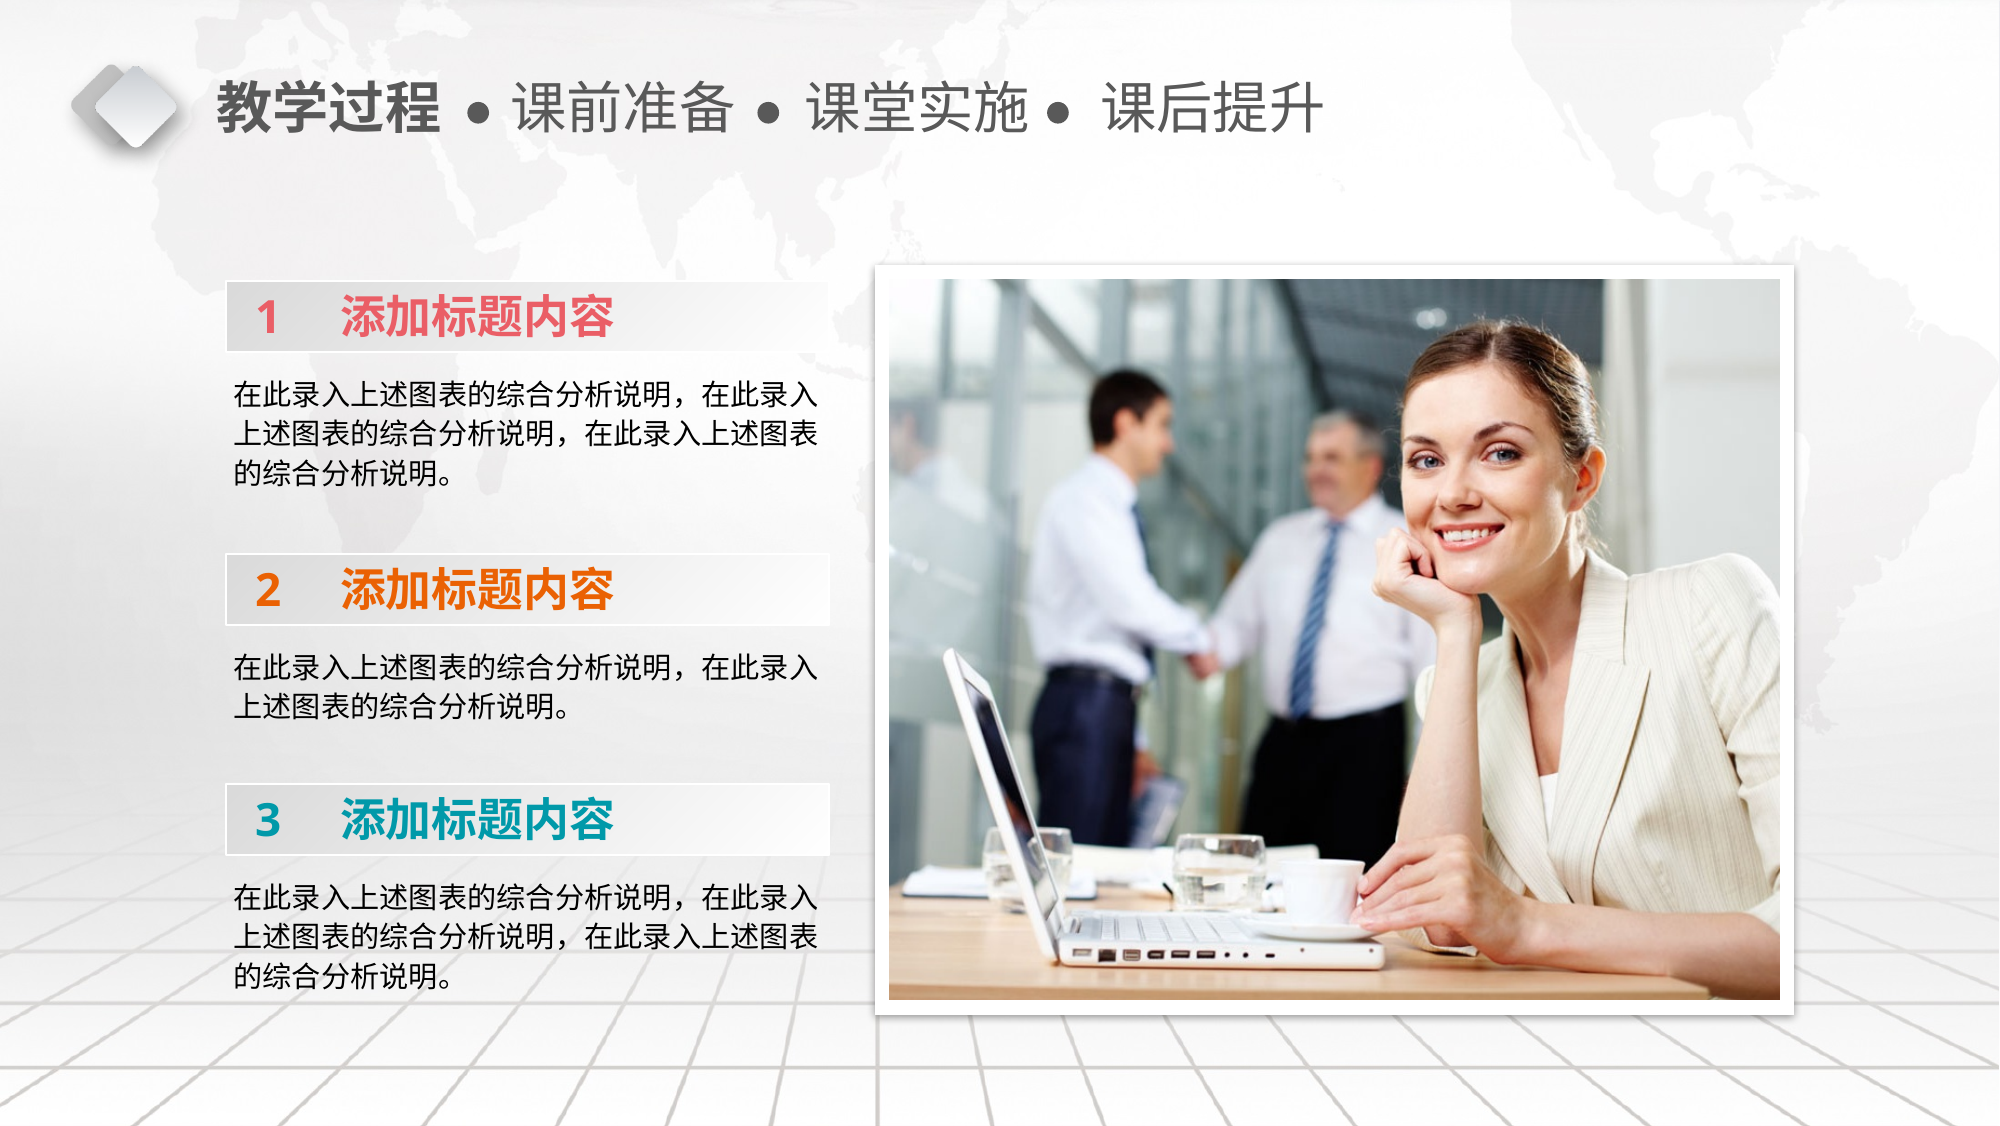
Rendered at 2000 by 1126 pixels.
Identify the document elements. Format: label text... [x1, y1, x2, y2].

text_box [755, 99, 782, 126]
text_box 课堂实施 [804, 72, 1048, 140]
text_box 教学过程 [216, 72, 468, 140]
text_box 在此录入上述图表的综合分析说明，在此录入上述图表的综合分析说明，在此录入上述图表的综合分析说明。 [218, 866, 855, 1001]
picture [0, 0, 1999, 1126]
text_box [225, 553, 830, 626]
text_box 课后提升 [1100, 72, 1343, 140]
text_box 课前准备 [510, 72, 758, 140]
text_box [465, 99, 492, 126]
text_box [225, 280, 830, 353]
text_box 在此录入上述图表的综合分析说明，在此录入上述图表的综合分析说明，在此录入上述图表的综合分析说明。 [218, 363, 855, 498]
text_box [1045, 99, 1071, 126]
text_box 在此录入上述图表的综合分析说明，在此录入上述图表的综合分析说明。 [218, 636, 855, 731]
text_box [225, 783, 830, 856]
